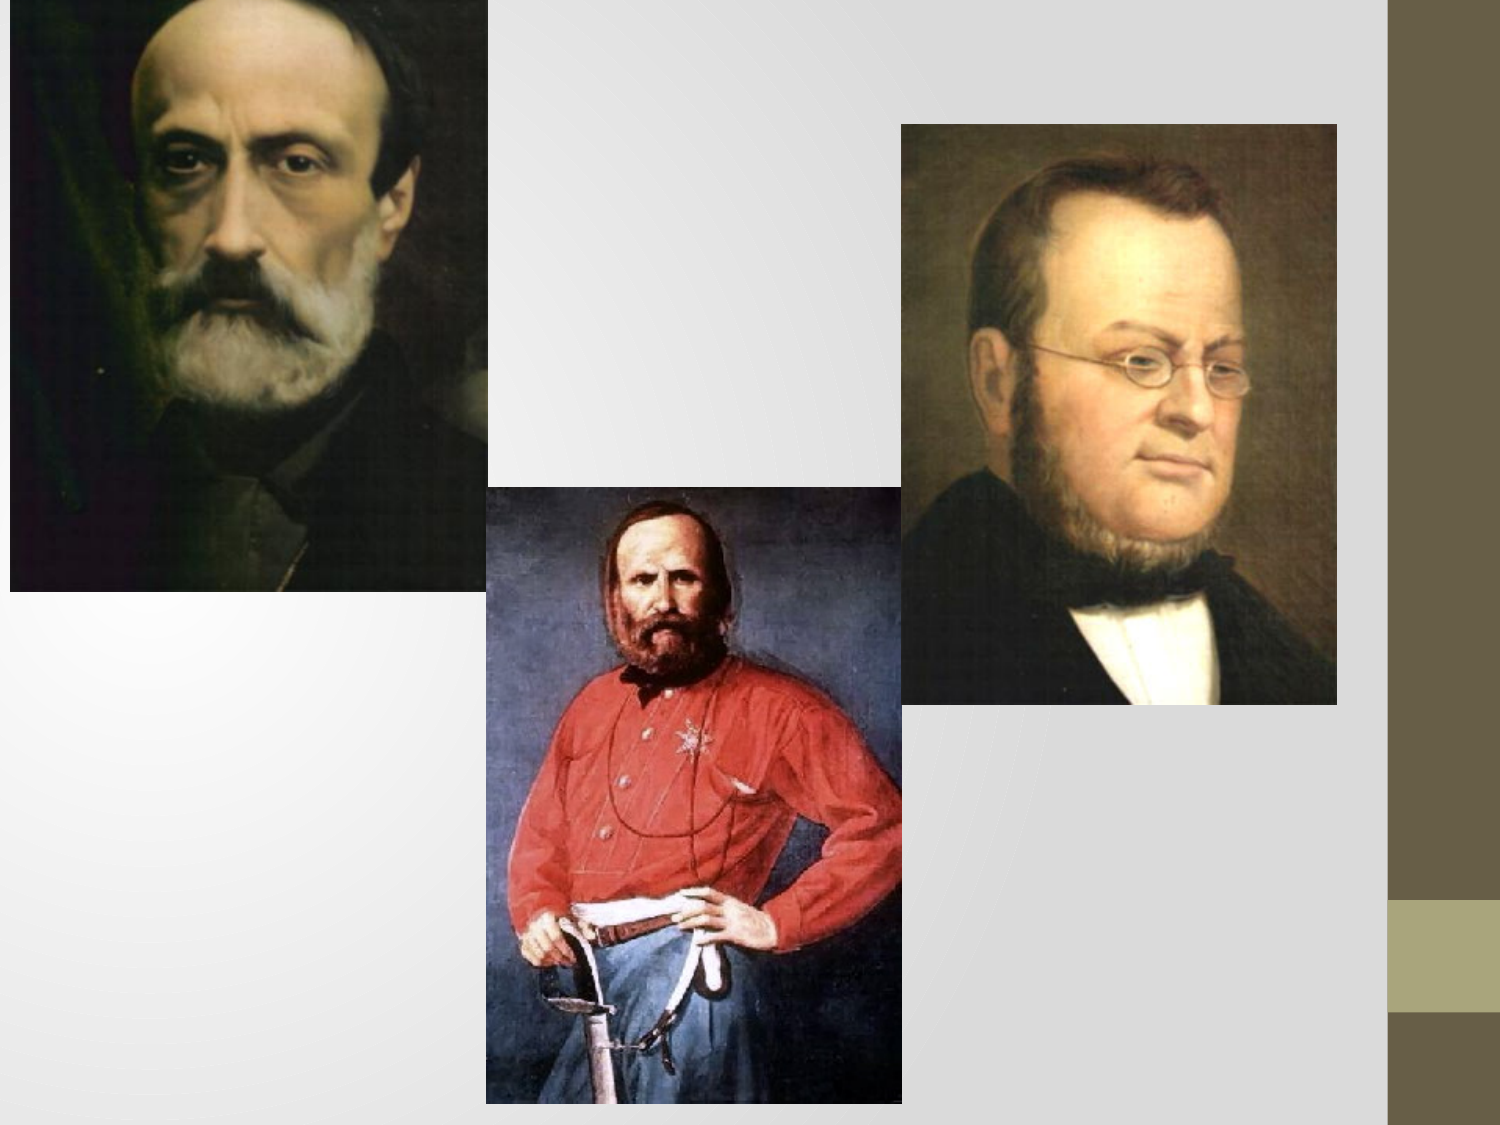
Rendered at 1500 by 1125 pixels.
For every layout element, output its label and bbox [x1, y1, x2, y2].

picture [9, 0, 1337, 1104]
